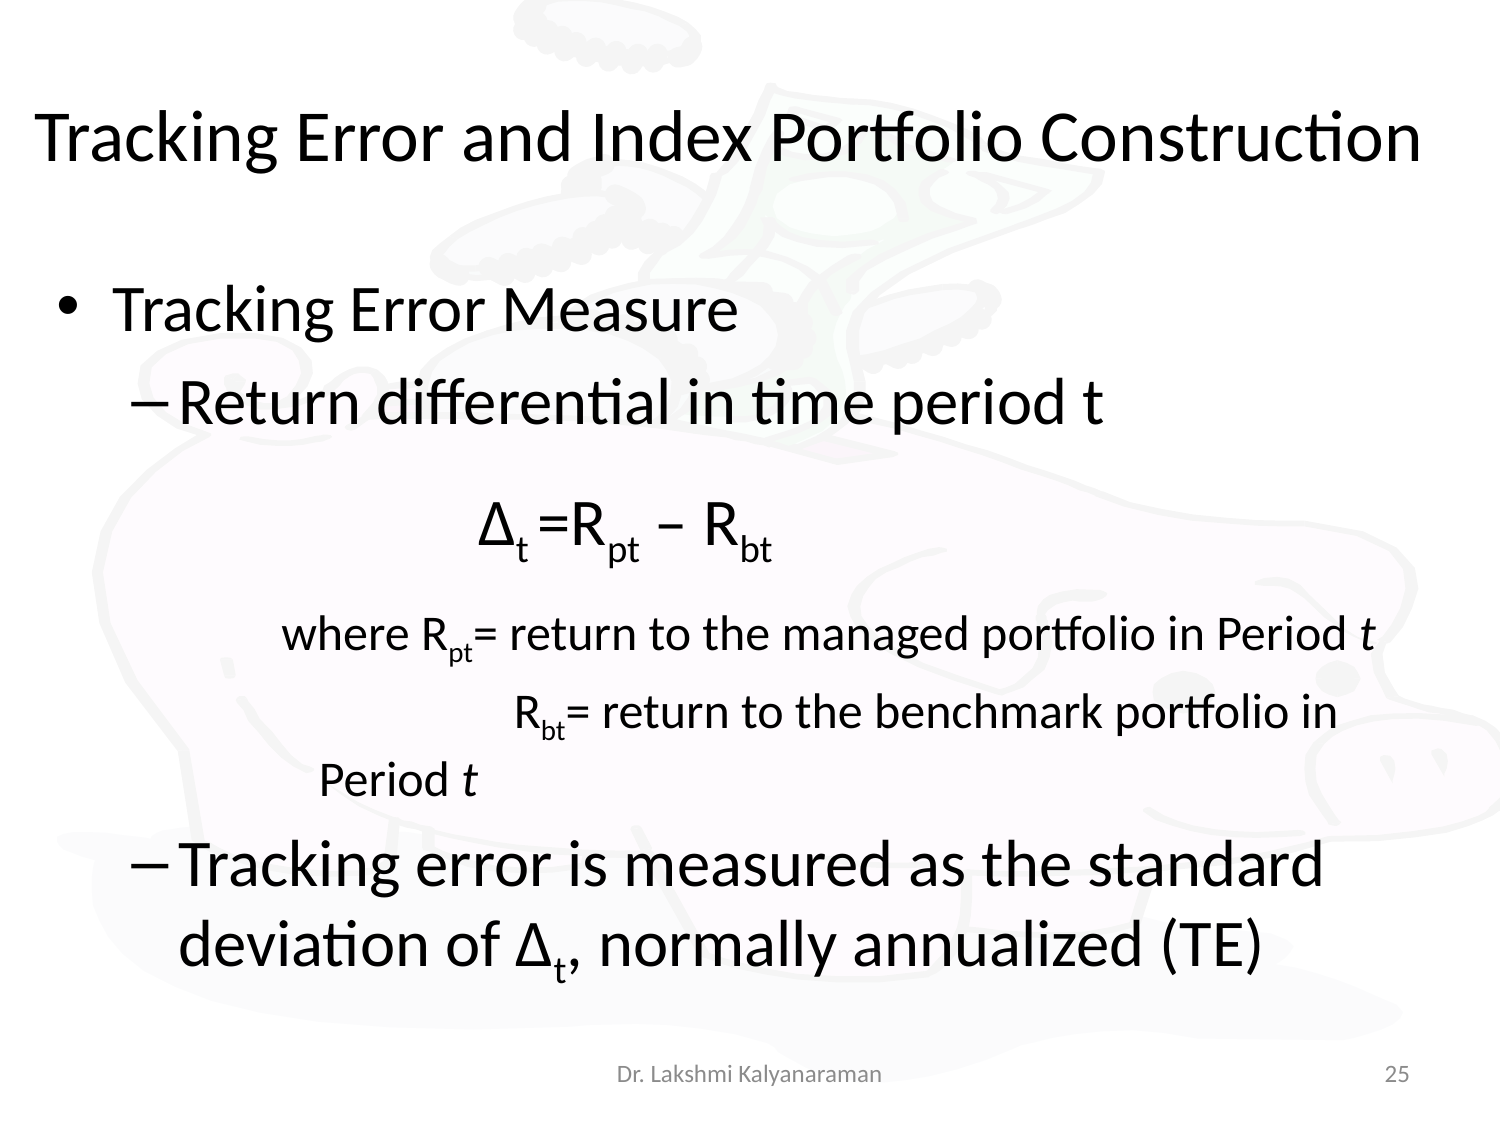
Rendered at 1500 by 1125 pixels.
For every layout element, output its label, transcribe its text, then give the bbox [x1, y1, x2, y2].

footer Dr. Lakshmi Kalyanaraman [512, 1042, 988, 1103]
list Tracking Error Measure Return differential in time period t Δt =Rpt – Rbt where Rpt= return to the managed portfolio in Period t Rbt= return to the benchmark portfolio in Period t Tracking error is measured as the standard deviation of Δt, normally annualized (TE) [41, 257, 1438, 1083]
title Tracking Error and Index Portfolio Construction [0, 56, 1459, 221]
slide_number 25 [1074, 1042, 1425, 1103]
